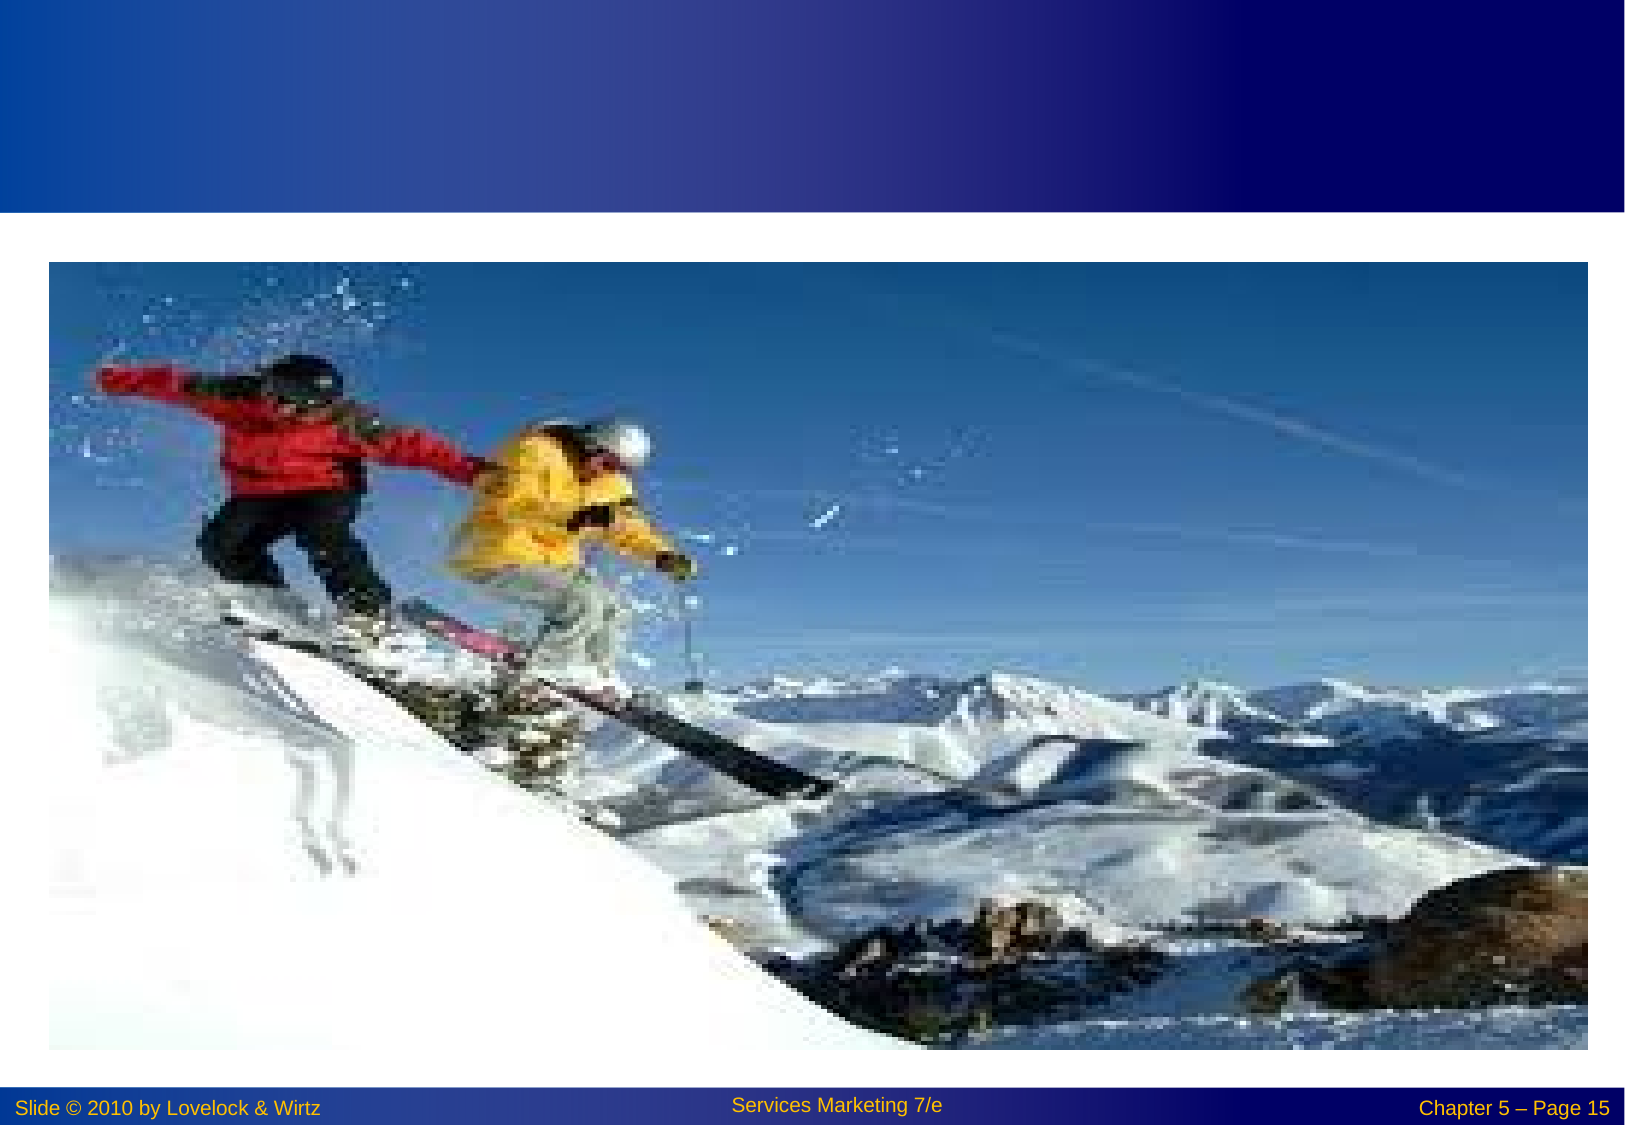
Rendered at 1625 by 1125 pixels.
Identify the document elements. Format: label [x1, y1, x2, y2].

picture [49, 262, 1588, 1051]
